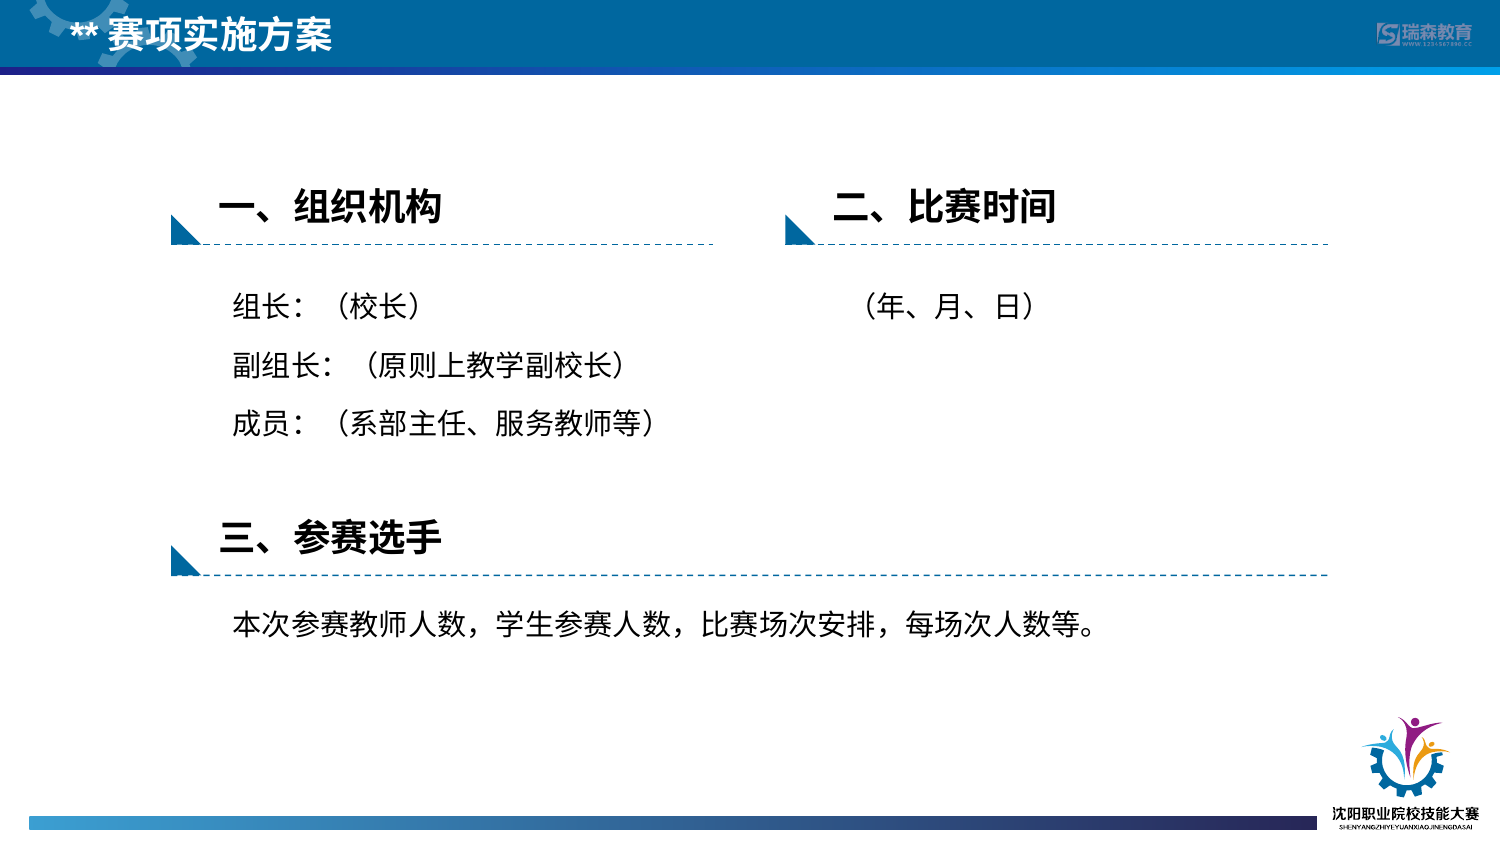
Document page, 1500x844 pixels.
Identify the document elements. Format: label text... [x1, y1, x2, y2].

text_box [169, 212, 203, 247]
text_box [783, 212, 817, 247]
text_box **赛项实施方案 [54, 3, 348, 64]
text_box 本次参赛教师人数，学生参赛人数，比赛场次安排，每场次人数等。 [173, 582, 1328, 649]
text_box [169, 543, 203, 578]
text_box 一、组织机构 [203, 175, 459, 236]
text_box 组长：（校长） 副组长：（原则上教学副校长） 成员：（系部主任、服务教师等） [173, 257, 714, 448]
text_box 二、比赛时间 [817, 175, 1073, 236]
text_box （年、月、日） [787, 257, 1328, 331]
text_box 三、参赛选手 [203, 506, 459, 567]
